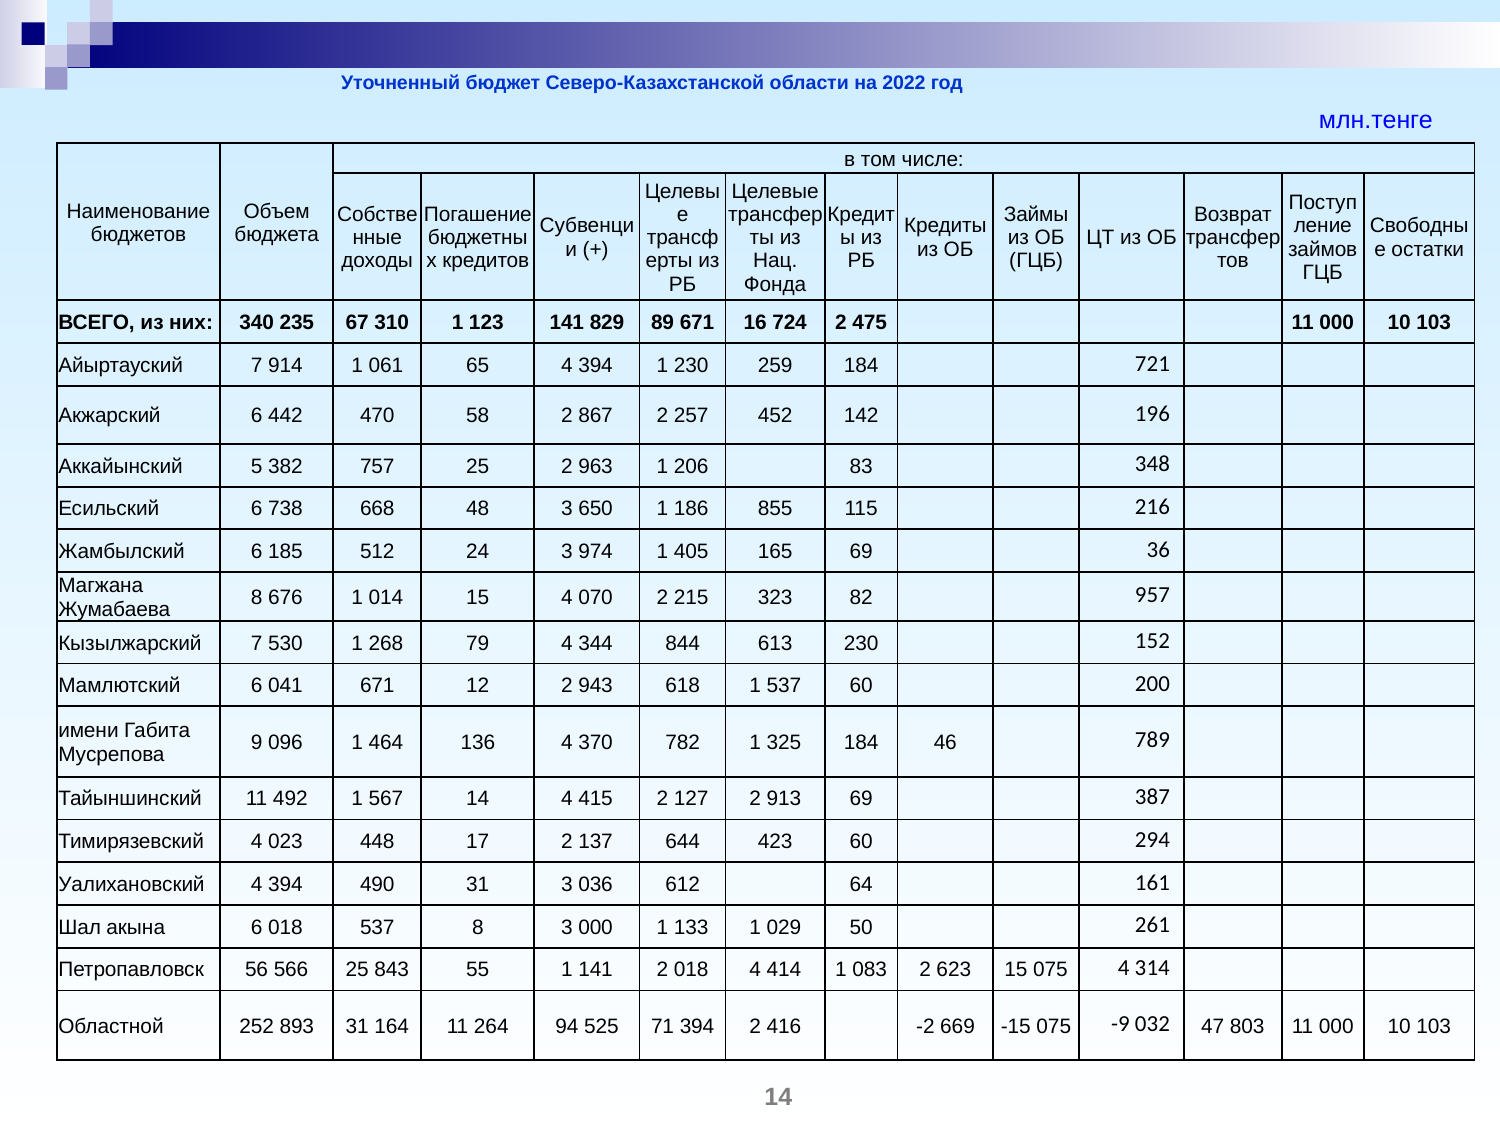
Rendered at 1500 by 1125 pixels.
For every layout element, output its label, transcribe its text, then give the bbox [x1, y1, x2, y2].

table_cell 2 943 [535, 664, 639, 705]
table_cell [1283, 707, 1363, 776]
table_cell 4 070 [535, 573, 639, 620]
table_cell 55 [422, 949, 533, 990]
table_cell [1185, 820, 1281, 861]
table_cell 259 [726, 344, 824, 385]
table_cell Целевые трансферты из Нац. Фонда [726, 174, 824, 299]
table_cell [1185, 664, 1281, 705]
table_cell 136 [422, 707, 533, 776]
table_cell [1283, 488, 1363, 528]
table_cell [1185, 573, 1281, 620]
table_cell [994, 530, 1078, 571]
table_cell 612 [640, 863, 725, 904]
table_cell [994, 664, 1078, 705]
table_cell [1365, 488, 1474, 528]
table_cell 8 [422, 906, 533, 947]
table_cell [1283, 863, 1363, 904]
table_cell [1365, 863, 1474, 904]
table_cell [1185, 949, 1281, 990]
table_cell [1185, 301, 1281, 342]
table_cell Айыртауский [58, 344, 219, 385]
table_cell Кредиты из ОБ [898, 174, 992, 299]
table_cell [1365, 707, 1474, 776]
table_cell 294 [1080, 820, 1183, 861]
table_cell [994, 778, 1078, 819]
table_cell 31 164 [334, 991, 420, 1059]
table_cell 323 [726, 573, 824, 620]
table_cell 1 405 [640, 530, 725, 571]
table_cell [1365, 344, 1474, 385]
table_cell 757 [334, 445, 420, 486]
table_cell 8 676 [221, 573, 332, 620]
table_cell [1283, 622, 1363, 663]
table_cell ВСЕГО, из них: [58, 301, 219, 342]
table_cell 2 416 [726, 991, 824, 1059]
table_cell 6 442 [221, 387, 332, 443]
table_cell [1283, 778, 1363, 819]
table_cell 4 370 [535, 707, 639, 776]
table_cell 423 [726, 820, 824, 861]
table_cell 2 913 [726, 778, 824, 819]
table_cell 3 036 [535, 863, 639, 904]
table_cell 67 310 [334, 301, 420, 342]
table_cell 24 [422, 530, 533, 571]
table_cell 6 018 [221, 906, 332, 947]
table_cell 261 [1080, 906, 1183, 947]
table_cell [994, 707, 1078, 776]
table_cell Займы из ОБ (ГЦБ) [994, 174, 1078, 299]
table_cell [994, 820, 1078, 861]
text_box млн.тенге [1251, 104, 1500, 135]
table_cell 2 475 [826, 301, 897, 342]
table_cell [1365, 622, 1474, 663]
table_cell 1 325 [726, 707, 824, 776]
table_cell [1185, 445, 1281, 486]
table_cell -9 032 [1080, 991, 1183, 1059]
table_cell [898, 301, 992, 342]
table_cell [1283, 344, 1363, 385]
table_cell 1 141 [535, 949, 639, 990]
table_cell имени Габита Мусрепова [58, 707, 219, 776]
table_cell Тайыншинский [58, 778, 219, 819]
table_cell 82 [826, 573, 897, 620]
table_cell [898, 445, 992, 486]
table_cell Субвенции (+) [535, 174, 639, 299]
table_cell 17 [422, 820, 533, 861]
table_cell [726, 445, 824, 486]
table_cell 83 [826, 445, 897, 486]
table_cell [1365, 664, 1474, 705]
table_cell 165 [726, 530, 824, 571]
table_cell 7 914 [221, 344, 332, 385]
table_cell [994, 301, 1078, 342]
table_cell 230 [826, 622, 897, 663]
table_cell 25 [422, 445, 533, 486]
table_cell [994, 906, 1078, 947]
table_cell 1 206 [640, 445, 725, 486]
table_cell [898, 488, 992, 528]
table_cell [994, 622, 1078, 663]
table_cell 56 566 [221, 949, 332, 990]
table_cell 11 000 [1283, 301, 1363, 342]
table_cell 348 [1080, 445, 1183, 486]
table_cell [1365, 445, 1474, 486]
table_cell Областной [58, 991, 219, 1059]
table_cell 12 [422, 664, 533, 705]
table_cell 3 000 [535, 906, 639, 947]
table_cell [898, 820, 992, 861]
table_cell 2 137 [535, 820, 639, 861]
table_cell 4 394 [221, 863, 332, 904]
table_cell 470 [334, 387, 420, 443]
table_cell 668 [334, 488, 420, 528]
table_cell [1283, 949, 1363, 990]
table_cell [994, 344, 1078, 385]
table_cell 9 096 [221, 707, 332, 776]
table_cell [994, 863, 1078, 904]
table_cell 6 041 [221, 664, 332, 705]
table_cell 2 257 [640, 387, 725, 443]
table_cell Шал акына [58, 906, 219, 947]
table_cell -15 075 [994, 991, 1078, 1059]
table_cell 184 [826, 344, 897, 385]
table_cell [1283, 906, 1363, 947]
table_cell [994, 445, 1078, 486]
table_cell 4 023 [221, 820, 332, 861]
table_cell 387 [1080, 778, 1183, 819]
table_cell Кредиты из РБ [826, 174, 897, 299]
table_cell 60 [826, 664, 897, 705]
table_cell 1 230 [640, 344, 725, 385]
table_cell 1 464 [334, 707, 420, 776]
table_cell 46 [898, 707, 992, 776]
table_cell [726, 863, 824, 904]
table_cell Акжарский [58, 387, 219, 443]
table_cell 3 650 [535, 488, 639, 528]
table_cell [898, 344, 992, 385]
table_cell [898, 863, 992, 904]
table_cell [1080, 301, 1183, 342]
table_cell [1365, 820, 1474, 861]
table_cell 4 415 [535, 778, 639, 819]
table_cell Магжана Жумабаева [58, 573, 219, 620]
table_cell [1283, 573, 1363, 620]
table_cell 721 [1080, 344, 1183, 385]
table_cell 60 [826, 820, 897, 861]
table_cell 512 [334, 530, 420, 571]
table_cell [1283, 820, 1363, 861]
table_cell Возврат трансфертов [1185, 174, 1281, 299]
table_cell [1283, 530, 1363, 571]
table_cell 452 [726, 387, 824, 443]
table_cell 94 525 [535, 991, 639, 1059]
table_cell 957 [1080, 573, 1183, 620]
table_cell 69 [826, 530, 897, 571]
table_cell 1 567 [334, 778, 420, 819]
table_cell Уалихановский [58, 863, 219, 904]
title Уточненный бюджет Северо-Казахстанской области на 2022 год [56, 62, 1500, 102]
table_header в том числе: [334, 144, 1474, 172]
table_cell 115 [826, 488, 897, 528]
table_cell 613 [726, 622, 824, 663]
table_cell 2 623 [898, 949, 992, 990]
table_cell 340 235 [221, 301, 332, 342]
table_cell 671 [334, 664, 420, 705]
table_cell Петропавловск [58, 949, 219, 990]
table_cell [1185, 906, 1281, 947]
table_cell [994, 387, 1078, 443]
table_cell [1283, 664, 1363, 705]
table_cell 2 215 [640, 573, 725, 620]
table_cell 47 803 [1185, 991, 1281, 1059]
table_cell Поступление займов ГЦБ [1283, 174, 1363, 299]
table_header Объем бюджета [221, 144, 332, 299]
table_cell 644 [640, 820, 725, 861]
table_cell 537 [334, 906, 420, 947]
table_cell 6 738 [221, 488, 332, 528]
table_cell 216 [1080, 488, 1183, 528]
table_cell Тимирязевский [58, 820, 219, 861]
table_cell 7 530 [221, 622, 332, 663]
table_cell [898, 573, 992, 620]
table_cell 141 829 [535, 301, 639, 342]
table_cell [1283, 387, 1363, 443]
table_cell [826, 991, 897, 1059]
table_cell 2 867 [535, 387, 639, 443]
table_cell 64 [826, 863, 897, 904]
table_cell 200 [1080, 664, 1183, 705]
table_cell 142 [826, 387, 897, 443]
table_cell 4 414 [726, 949, 824, 990]
table_cell ЦТ из ОБ [1080, 174, 1183, 299]
table_cell 89 671 [640, 301, 725, 342]
table_cell 11 492 [221, 778, 332, 819]
table_cell Жамбылский [58, 530, 219, 571]
table_cell 844 [640, 622, 725, 663]
table_cell [1283, 445, 1363, 486]
table_cell 252 893 [221, 991, 332, 1059]
table_cell 618 [640, 664, 725, 705]
table_cell [1365, 949, 1474, 990]
table_cell 69 [826, 778, 897, 819]
table_cell 196 [1080, 387, 1183, 443]
table_cell 15 [422, 573, 533, 620]
table_cell 15 075 [994, 949, 1078, 990]
table_cell [898, 778, 992, 819]
table_cell [994, 573, 1078, 620]
table_cell [898, 387, 992, 443]
table_cell 1 133 [640, 906, 725, 947]
table_cell Аккайынский [58, 445, 219, 486]
table_cell 10 103 [1365, 991, 1474, 1059]
table_cell 789 [1080, 707, 1183, 776]
table_cell 2 018 [640, 949, 725, 990]
table_cell 2 963 [535, 445, 639, 486]
table_cell [1365, 573, 1474, 620]
table_cell 11 264 [422, 991, 533, 1059]
table_cell [1365, 778, 1474, 819]
table_cell 50 [826, 906, 897, 947]
table_cell 490 [334, 863, 420, 904]
table_cell [898, 622, 992, 663]
table_cell 1 029 [726, 906, 824, 947]
table_cell 71 394 [640, 991, 725, 1059]
table_cell Целевые трансферты из РБ [640, 174, 725, 299]
table_cell 1 537 [726, 664, 824, 705]
table_cell 16 724 [726, 301, 824, 342]
table_cell [898, 530, 992, 571]
table_cell -2 669 [898, 991, 992, 1059]
table_cell [1185, 863, 1281, 904]
table_cell [1185, 344, 1281, 385]
table_cell [1185, 622, 1281, 663]
table_cell [1365, 530, 1474, 571]
table_cell 31 [422, 863, 533, 904]
table_cell 1 268 [334, 622, 420, 663]
table_cell 4 394 [535, 344, 639, 385]
table_cell 782 [640, 707, 725, 776]
table_cell [994, 488, 1078, 528]
table_cell 1 123 [422, 301, 533, 342]
table_cell 65 [422, 344, 533, 385]
table_cell [1185, 488, 1281, 528]
text_box 14 [628, 1082, 929, 1110]
table_cell 14 [422, 778, 533, 819]
table_cell Кызылжарский [58, 622, 219, 663]
table_cell Собственные доходы [334, 174, 420, 299]
table_cell Свободные остатки [1365, 174, 1474, 299]
table_cell [1365, 906, 1474, 947]
table_cell [898, 906, 992, 947]
table_cell 855 [726, 488, 824, 528]
table_cell 36 [1080, 530, 1183, 571]
table_header Наименование бюджетов [58, 144, 219, 299]
table_cell 5 382 [221, 445, 332, 486]
table_cell [1185, 530, 1281, 571]
table_cell 448 [334, 820, 420, 861]
table_cell 3 974 [535, 530, 639, 571]
table_cell 10 103 [1365, 301, 1474, 342]
table_cell Есильский [58, 488, 219, 528]
table_cell 1 014 [334, 573, 420, 620]
table_cell 4 344 [535, 622, 639, 663]
table_cell [898, 664, 992, 705]
table_cell 11 000 [1283, 991, 1363, 1059]
table_cell 6 185 [221, 530, 332, 571]
table_cell 161 [1080, 863, 1183, 904]
table_cell 184 [826, 707, 897, 776]
table_cell Мамлютский [58, 664, 219, 705]
table_cell [1185, 707, 1281, 776]
table_cell 1 083 [826, 949, 897, 990]
table_cell [1365, 387, 1474, 443]
table_cell 152 [1080, 622, 1183, 663]
table_cell Погашение бюджетных кредитов [422, 174, 533, 299]
table_cell 48 [422, 488, 533, 528]
table_cell 58 [422, 387, 533, 443]
table_cell 4 314 [1080, 949, 1183, 990]
table_cell [1185, 387, 1281, 443]
table_cell 2 127 [640, 778, 725, 819]
table_cell 1 061 [334, 344, 420, 385]
table_cell 79 [422, 622, 533, 663]
table_cell [1185, 778, 1281, 819]
table_cell 25 843 [334, 949, 420, 990]
table_cell 1 186 [640, 488, 725, 528]
